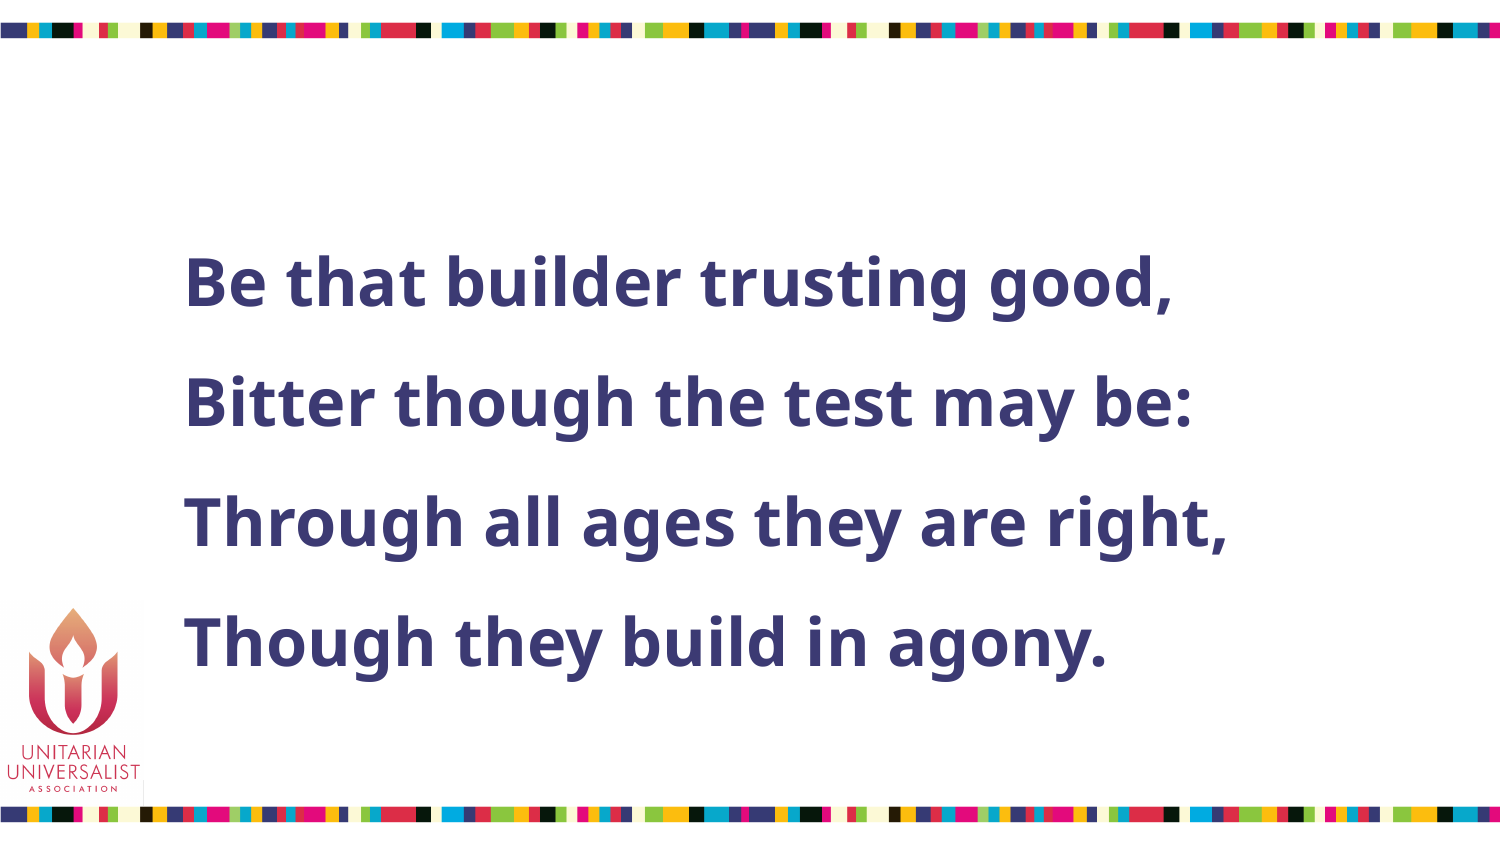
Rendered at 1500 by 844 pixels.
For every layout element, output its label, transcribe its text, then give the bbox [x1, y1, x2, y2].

picture [0, 600, 1500, 824]
text_box Be that builder trusting good, Bitter though the test may be: Through all ages they are right, Though they build in agony. [168, 184, 1421, 695]
picture [0, 22, 1500, 40]
